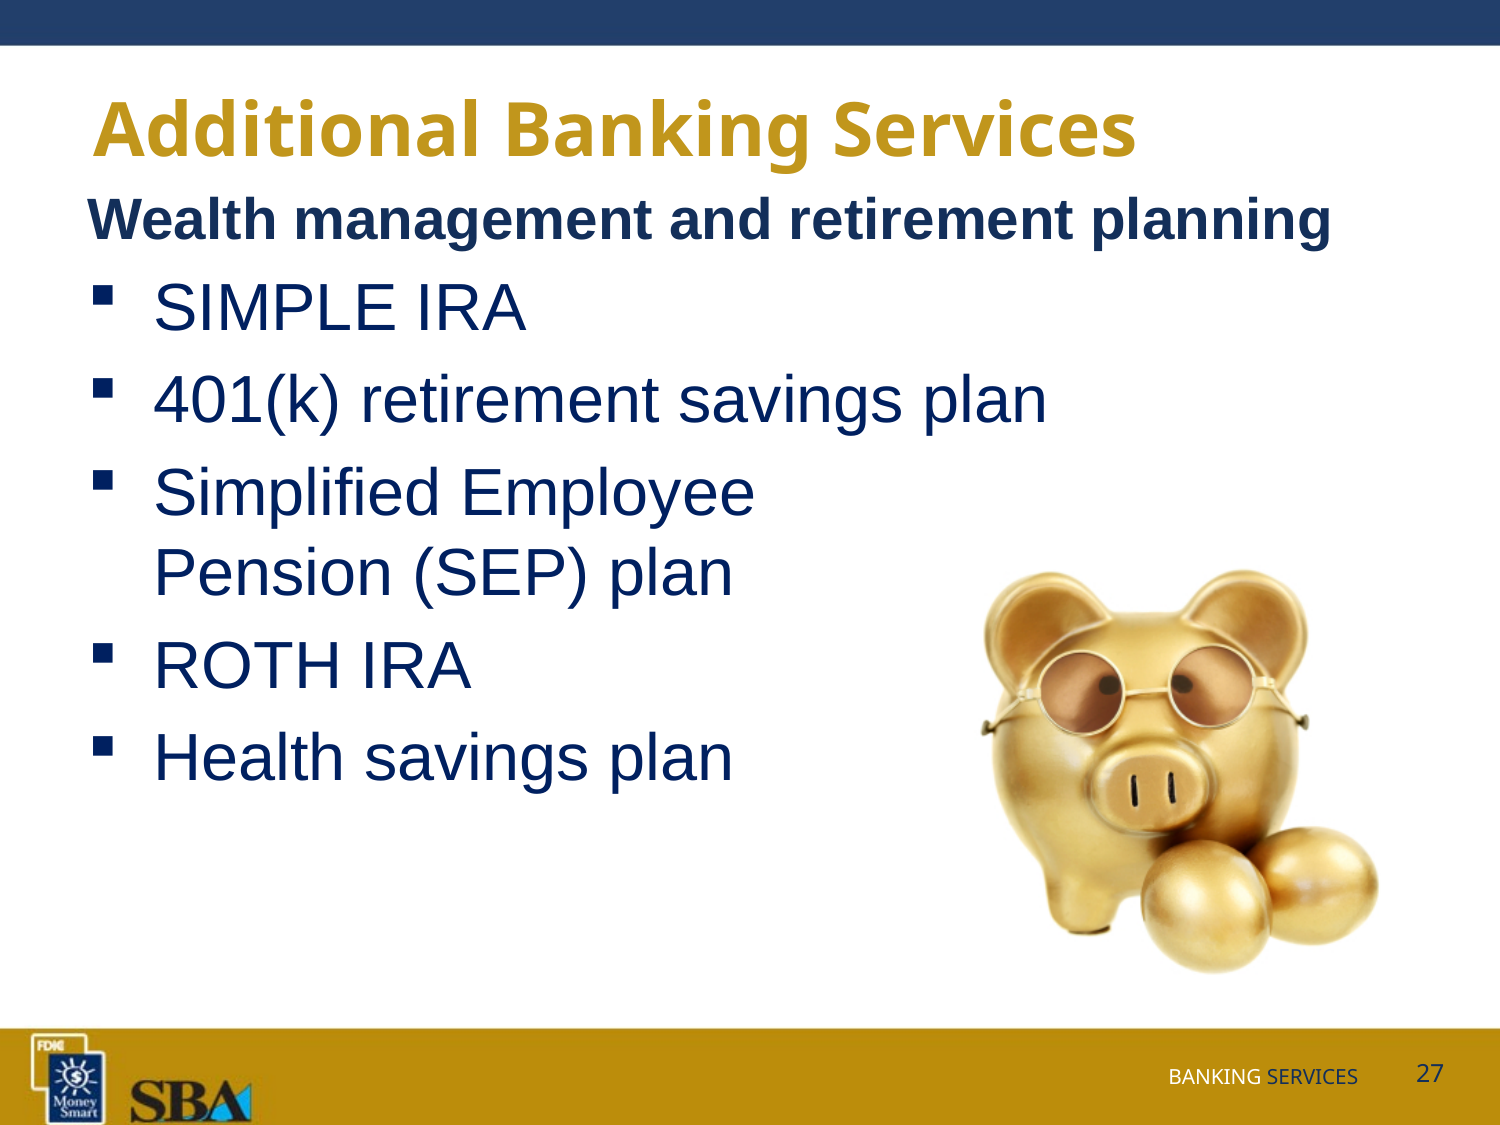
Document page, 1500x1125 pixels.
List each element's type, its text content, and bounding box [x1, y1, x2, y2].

list Wealth management and retirement planning SIMPLE IRA 401(k) retirement savings plan Simplified Employee Pension (SEP) plan ROTH IRA Health savings plan [86, 180, 1423, 882]
picture [0, 0, 1500, 1125]
title Additional Banking Services [93, 80, 1445, 182]
